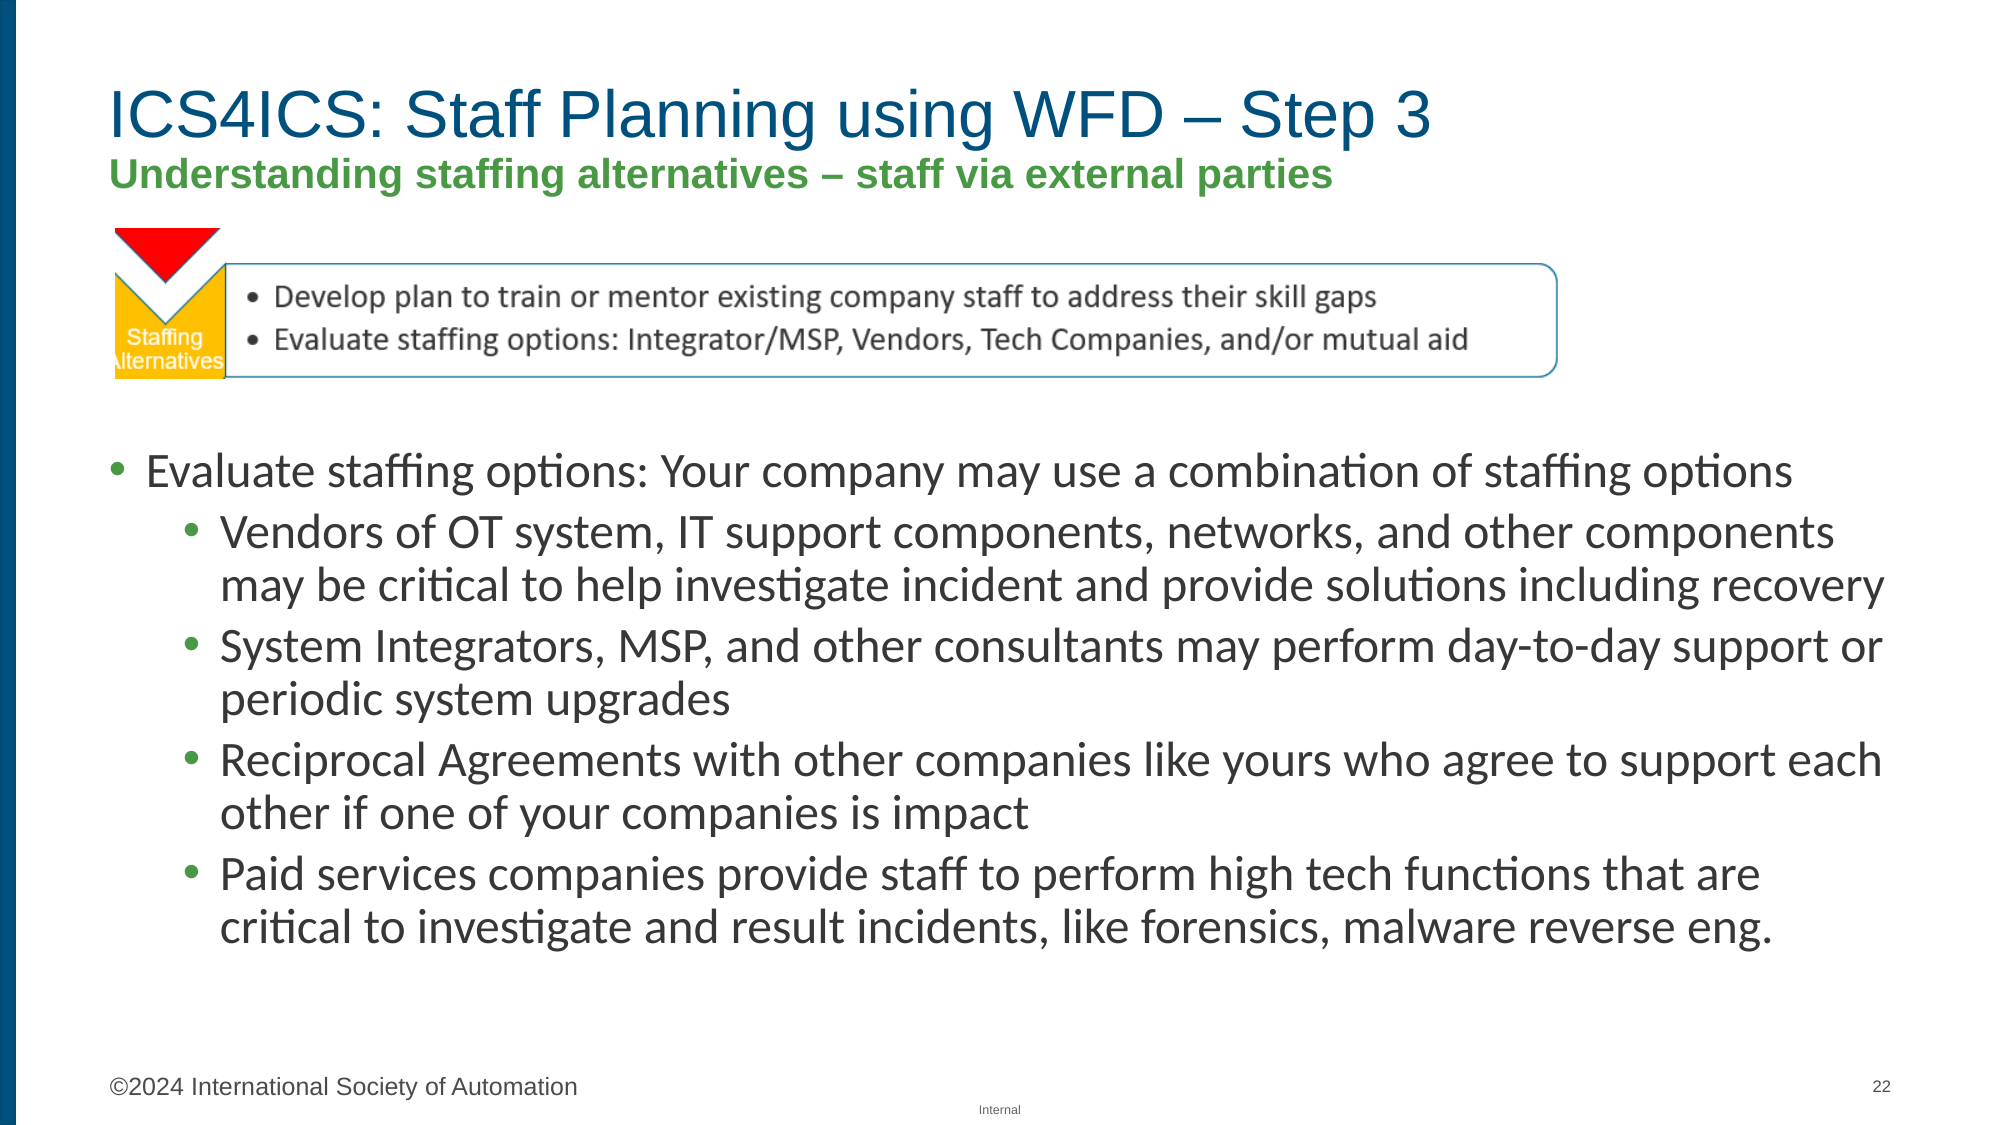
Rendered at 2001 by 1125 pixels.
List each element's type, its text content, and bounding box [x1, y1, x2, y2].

list Evaluate staffing options: Your company may use a combination of staffing options Vendors of OT system, IT support components, networks, and other components may be critical to help investigate incident and provide solutions including recovery System Integrators, MSP, and other consultants may perform day-to-day support or periodic system upgrades Reciprocal Agreements with other companies like yours who agree to support each other if one of your companies is impact Paid services companies provide staff to perform high tech functions that are critical to investigate and result incidents, like forensics, malware reverse eng. [93, 437, 1907, 1014]
title ICS4ICS: Staff Planning using WFD – Step 3 Understanding staffing alternatives – staff via external parties [93, 93, 1819, 184]
picture [115, 228, 1559, 379]
slide_number 22 [1456, 1071, 1907, 1100]
